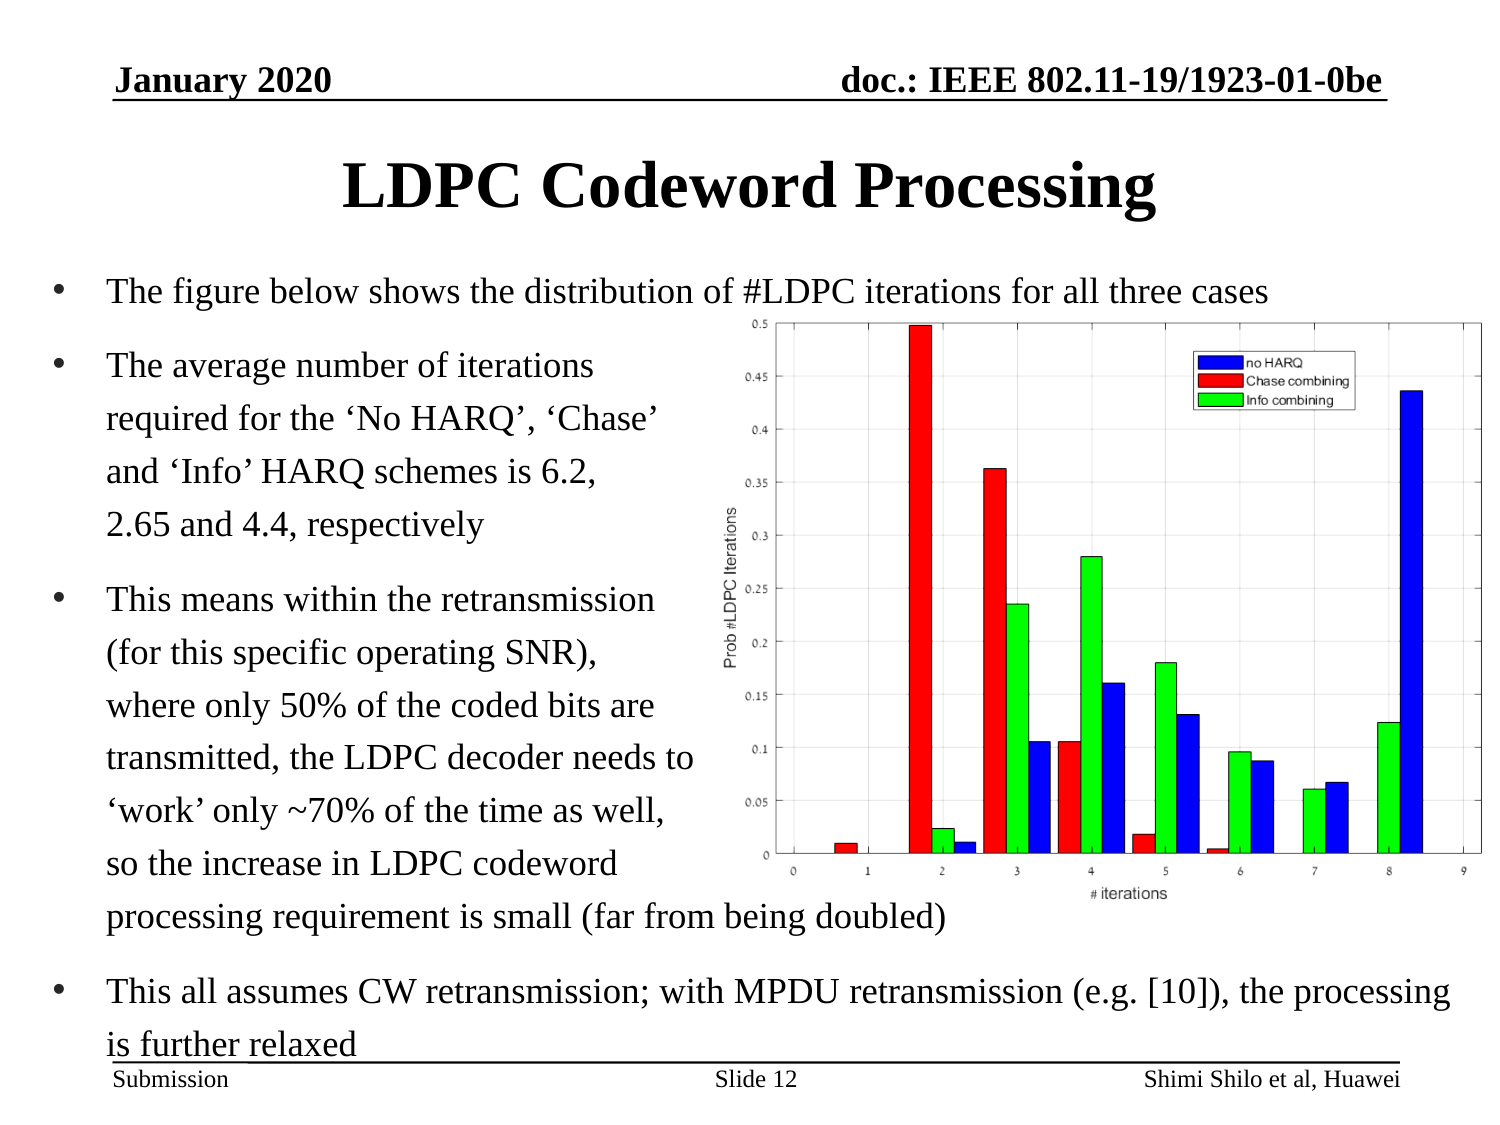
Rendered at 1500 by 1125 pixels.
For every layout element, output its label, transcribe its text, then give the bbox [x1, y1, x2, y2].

list The figure below shows the distribution of #LDPC iterations for all three cases The average number of iterations required for the ‘No HARQ’, ‘Chase’ and ‘Info’ HARQ schemes is 6.2, 2.65 and 4.4, respectively This means within the retransmission (for this specific operating SNR), where only 50% of the coded bits are transmitted, the LDPC decoder needs to ‘work’ only ~70% of the time as well, so the increase in LDPC codeword processing requirement is small (far from being doubled) This all assumes CW retransmission; with MPDU retransmission (e.g. [10]), the processing is further relaxed [37, 249, 1476, 1076]
picture [656, 273, 1500, 926]
slide_number Slide 12 [712, 1076, 800, 1093]
title LDPC Codeword Processing [112, 137, 1388, 226]
footer Shimi Shilo et al, Huawei [1140, 1061, 1402, 1093]
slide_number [114, 54, 335, 101]
